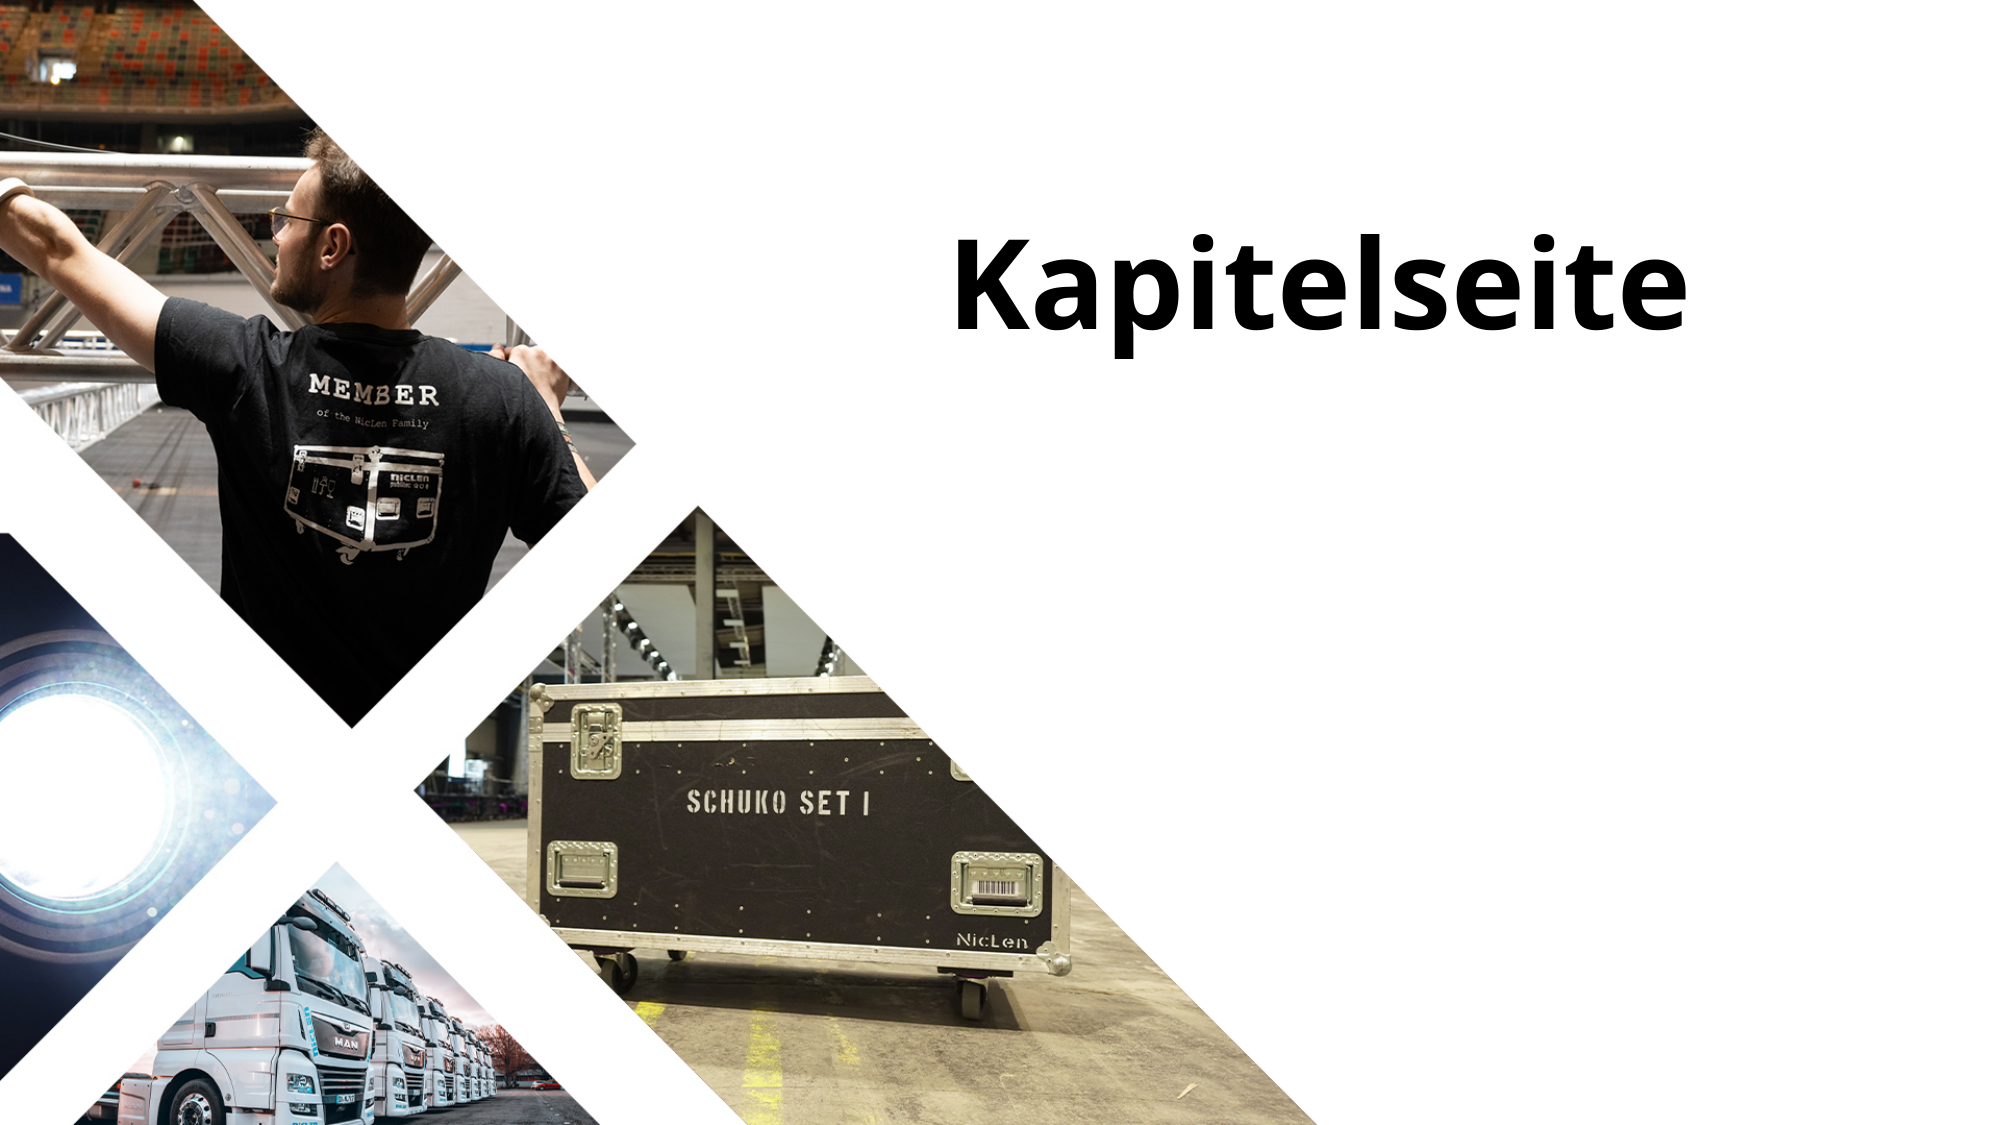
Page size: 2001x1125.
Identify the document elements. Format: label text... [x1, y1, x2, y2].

title Kapitelseite [932, 119, 1853, 459]
picture [0, 0, 2000, 1125]
